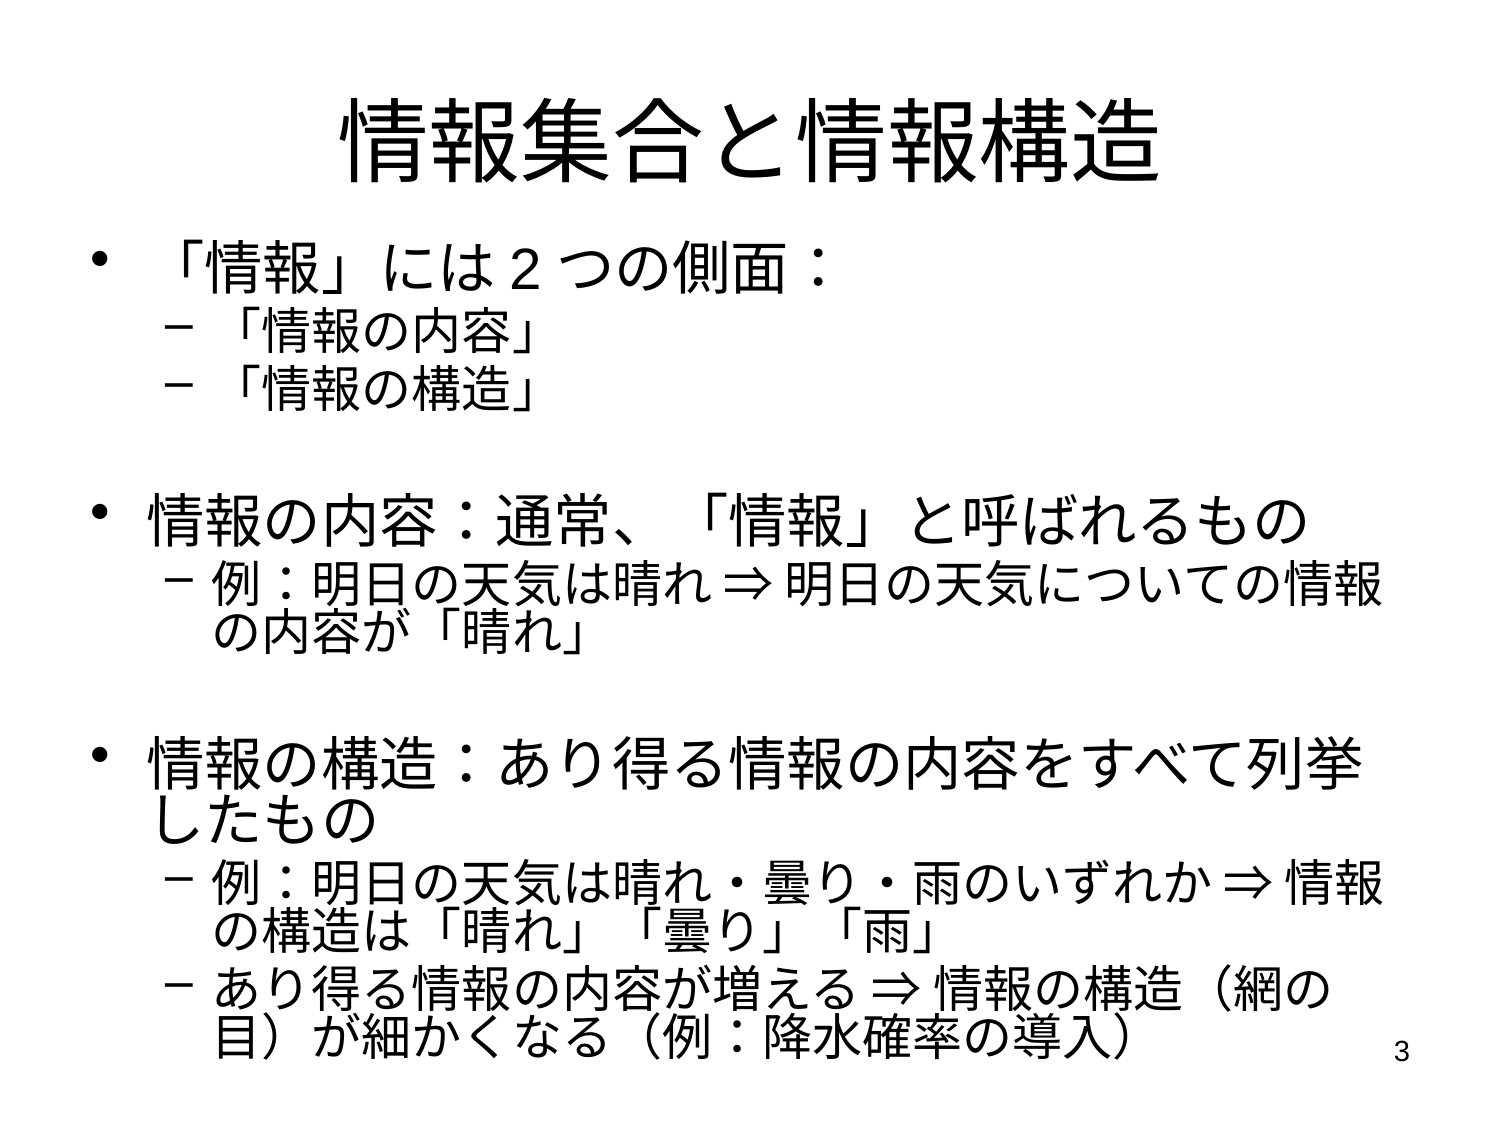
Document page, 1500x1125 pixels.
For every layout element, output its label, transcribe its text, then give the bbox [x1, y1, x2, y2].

title 情報集合と情報構造 [75, 45, 1425, 233]
slide_number 3 [1074, 1024, 1426, 1103]
list 「情報」には2つの側面： 「情報の内容」 「情報の構造」 情報の内容：通常、「情報」と呼ばれるもの 例：明日の天気は晴れ ⇒ 明日の天気についての情報の内容が「晴れ」 情報の構造：あり得る情報の内容をすべて列挙したもの 例：明日の天気は晴れ・曇り・雨のいずれか ⇒ 情報の構造は「晴れ」「曇り」「雨」 あり得る情報の内容が増える ⇒ 情報の構造（網の目）が細かくなる（例：降水確率の導入） [75, 237, 1425, 1088]
